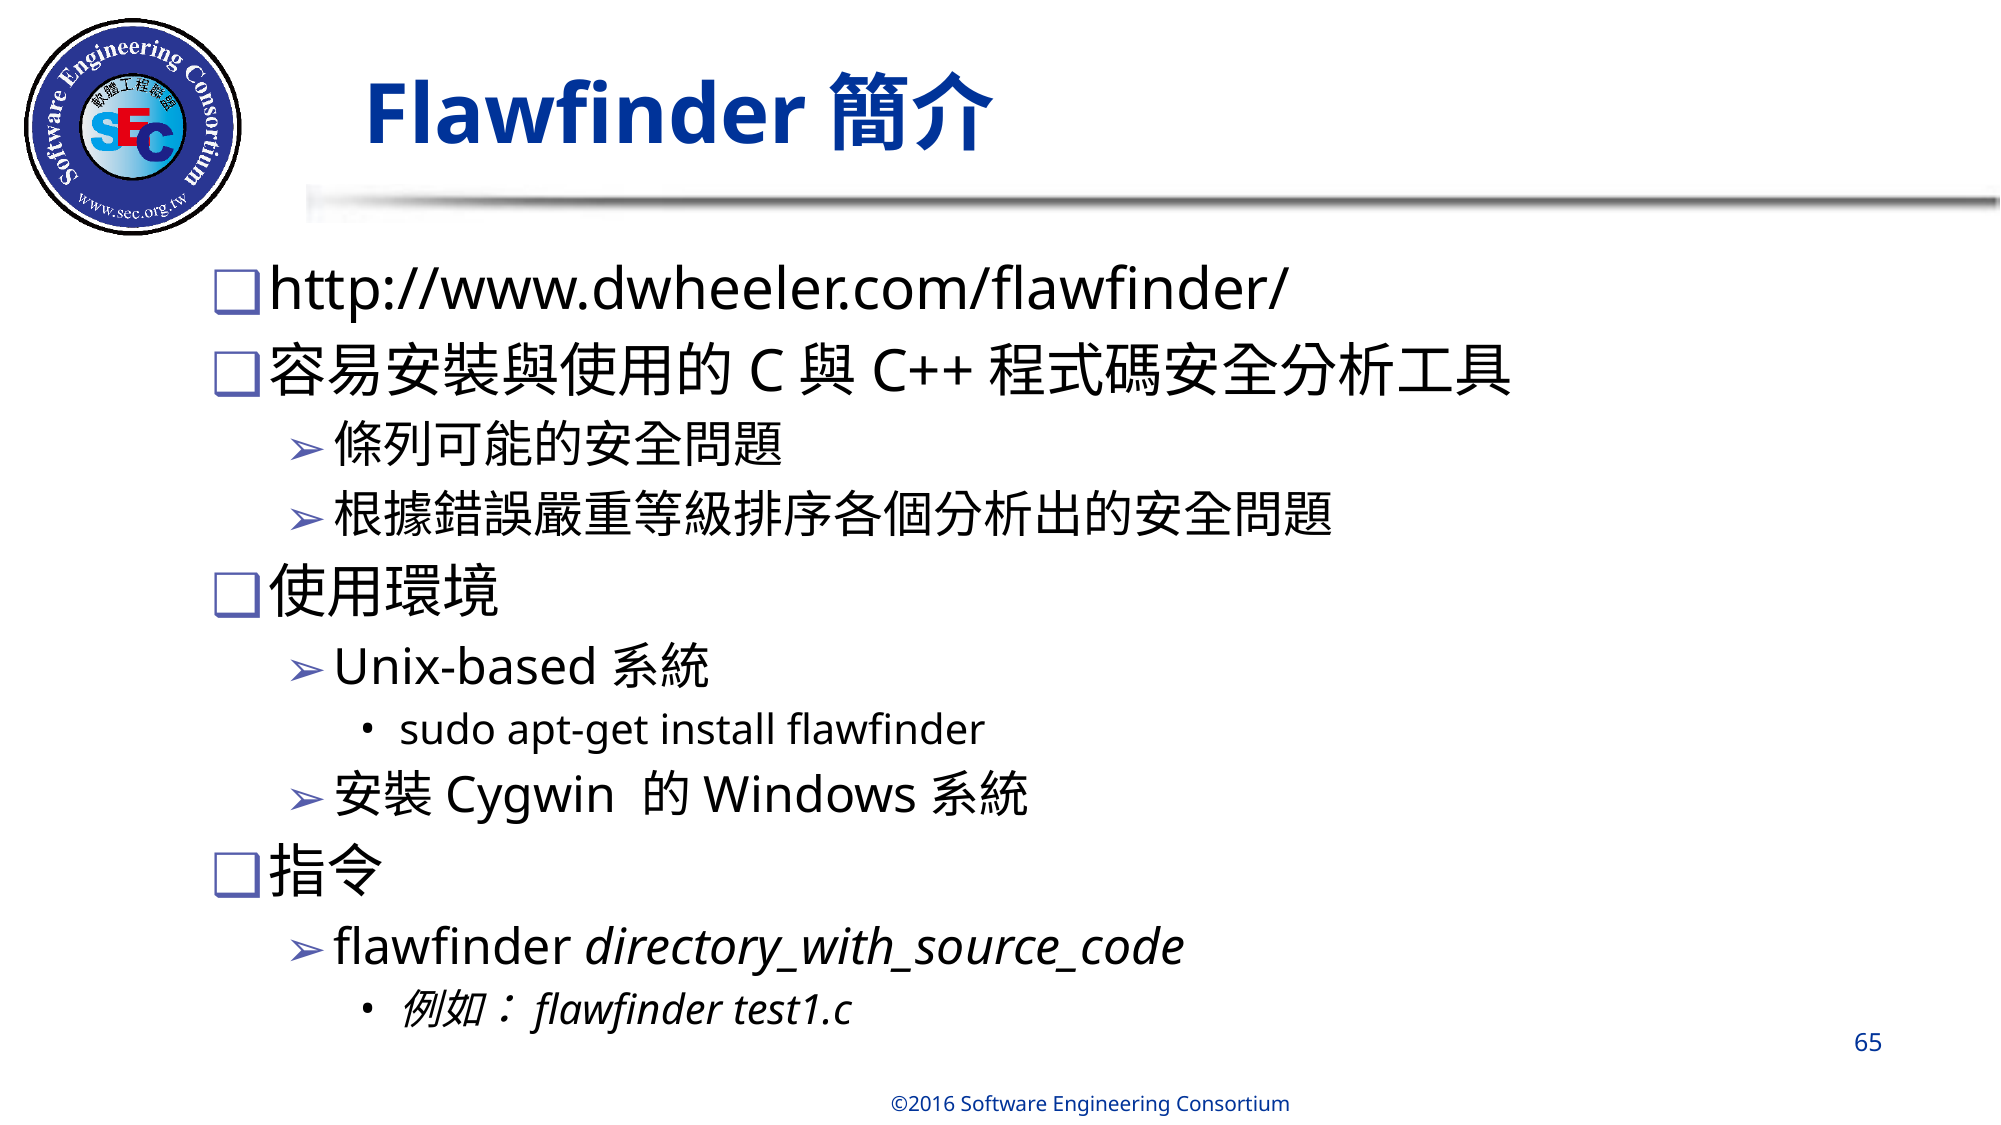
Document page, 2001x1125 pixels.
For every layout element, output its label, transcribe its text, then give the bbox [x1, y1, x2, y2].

picture [306, 184, 2000, 223]
picture [0, 0, 265, 259]
list http://www.dwheeler.com/flawfinder/ 容易安裝與使用的C與C++程式碼安全分析工具 條列可能的安全問題 根據錯誤嚴重等級排序各個分析出的安全問題 使用環境 Unix-based系統 sudo apt-get install flawfinder 安裝Cygwin 的Windows系統 指令 flawfinder directory_with_source_code 例如：flawfinder test1.c [196, 243, 1898, 1000]
title Flawfinder簡介 [348, 42, 2000, 179]
slide_number ‹#› [1481, 1019, 1898, 1094]
